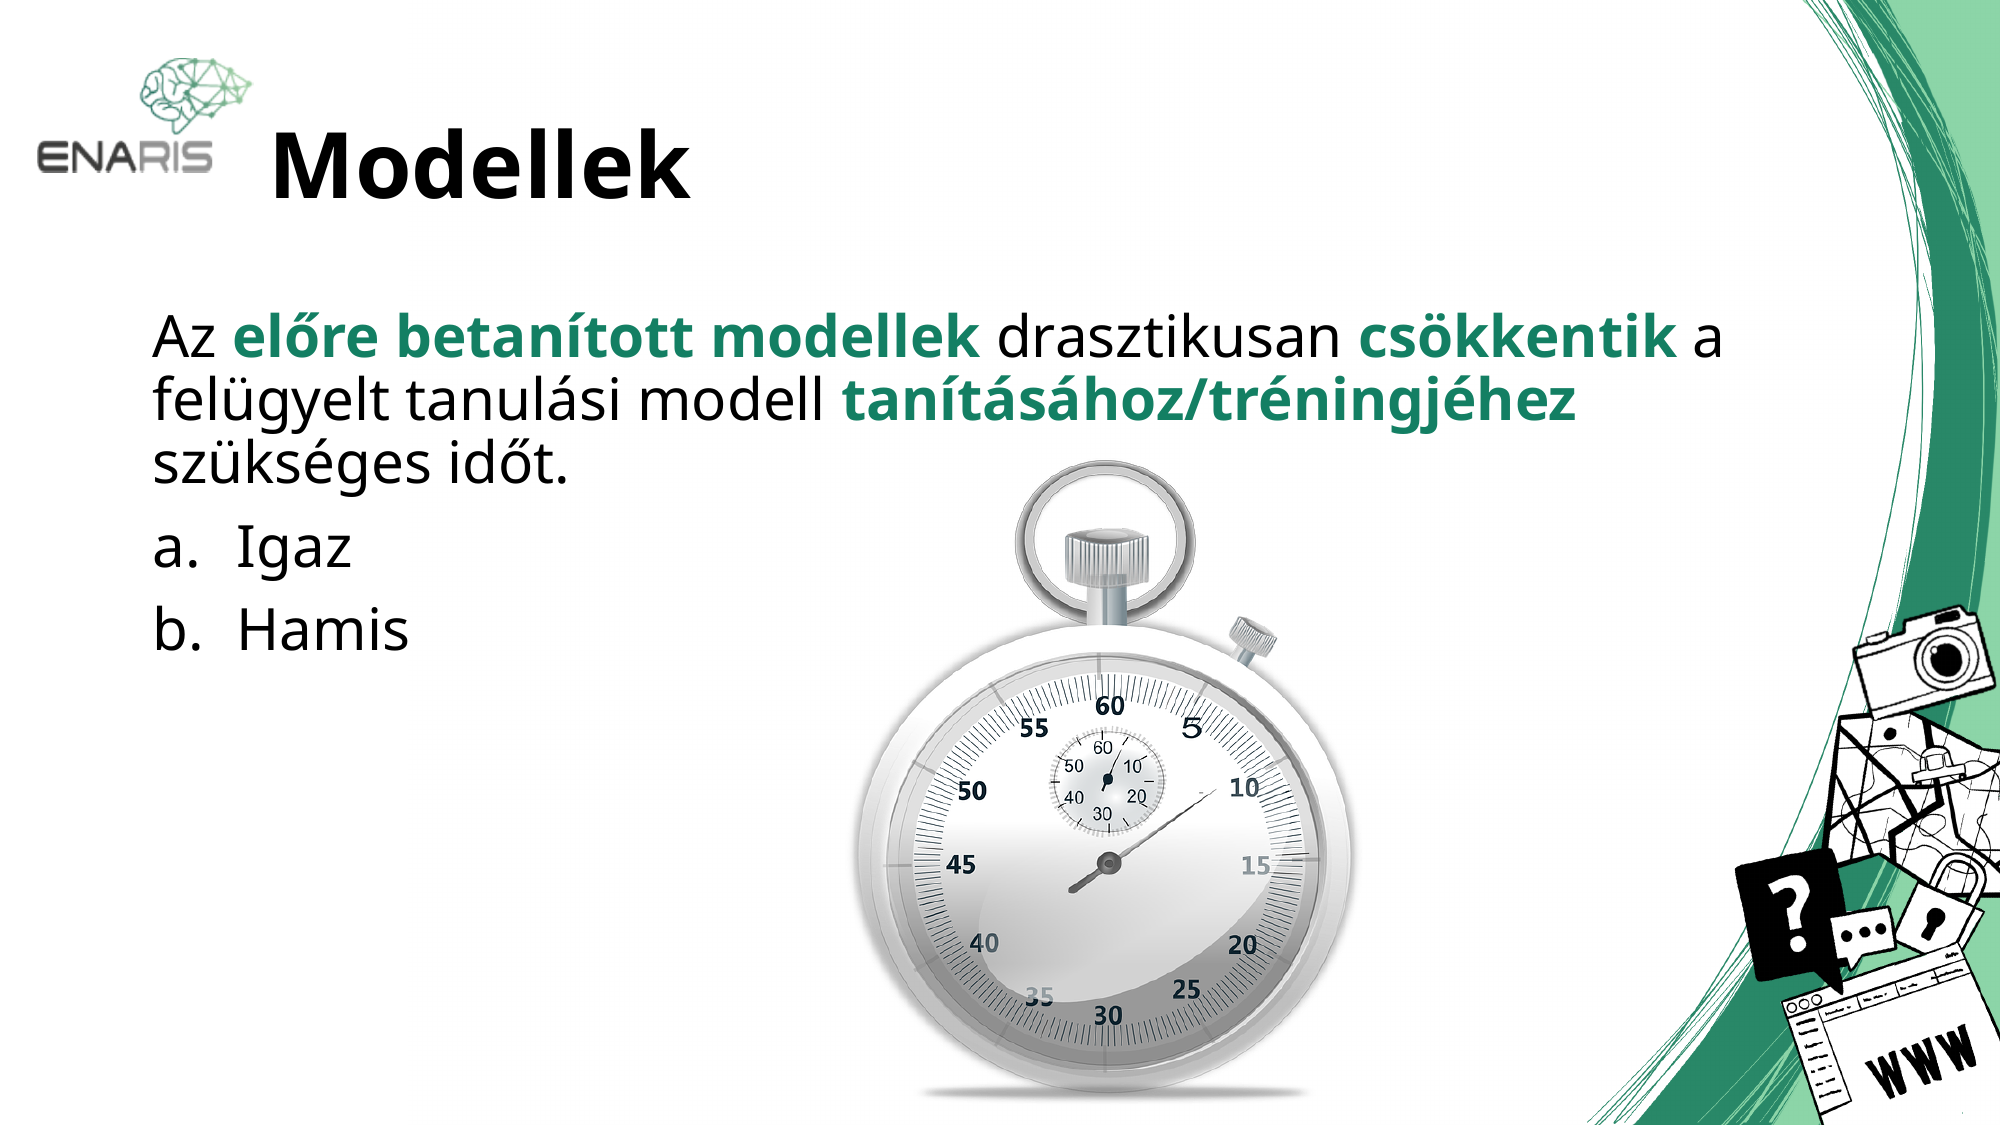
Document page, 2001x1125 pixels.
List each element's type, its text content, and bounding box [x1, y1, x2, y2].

picture [37, 58, 254, 173]
list Az előre betanított modellek drasztikusan csökkentik a felügyelt tanulási modell tanításához/tréningjéhez szükséges időt. Igaz Hamis [137, 299, 1851, 1014]
title Modellek [253, 59, 1863, 278]
picture [408, 0, 2000, 1125]
